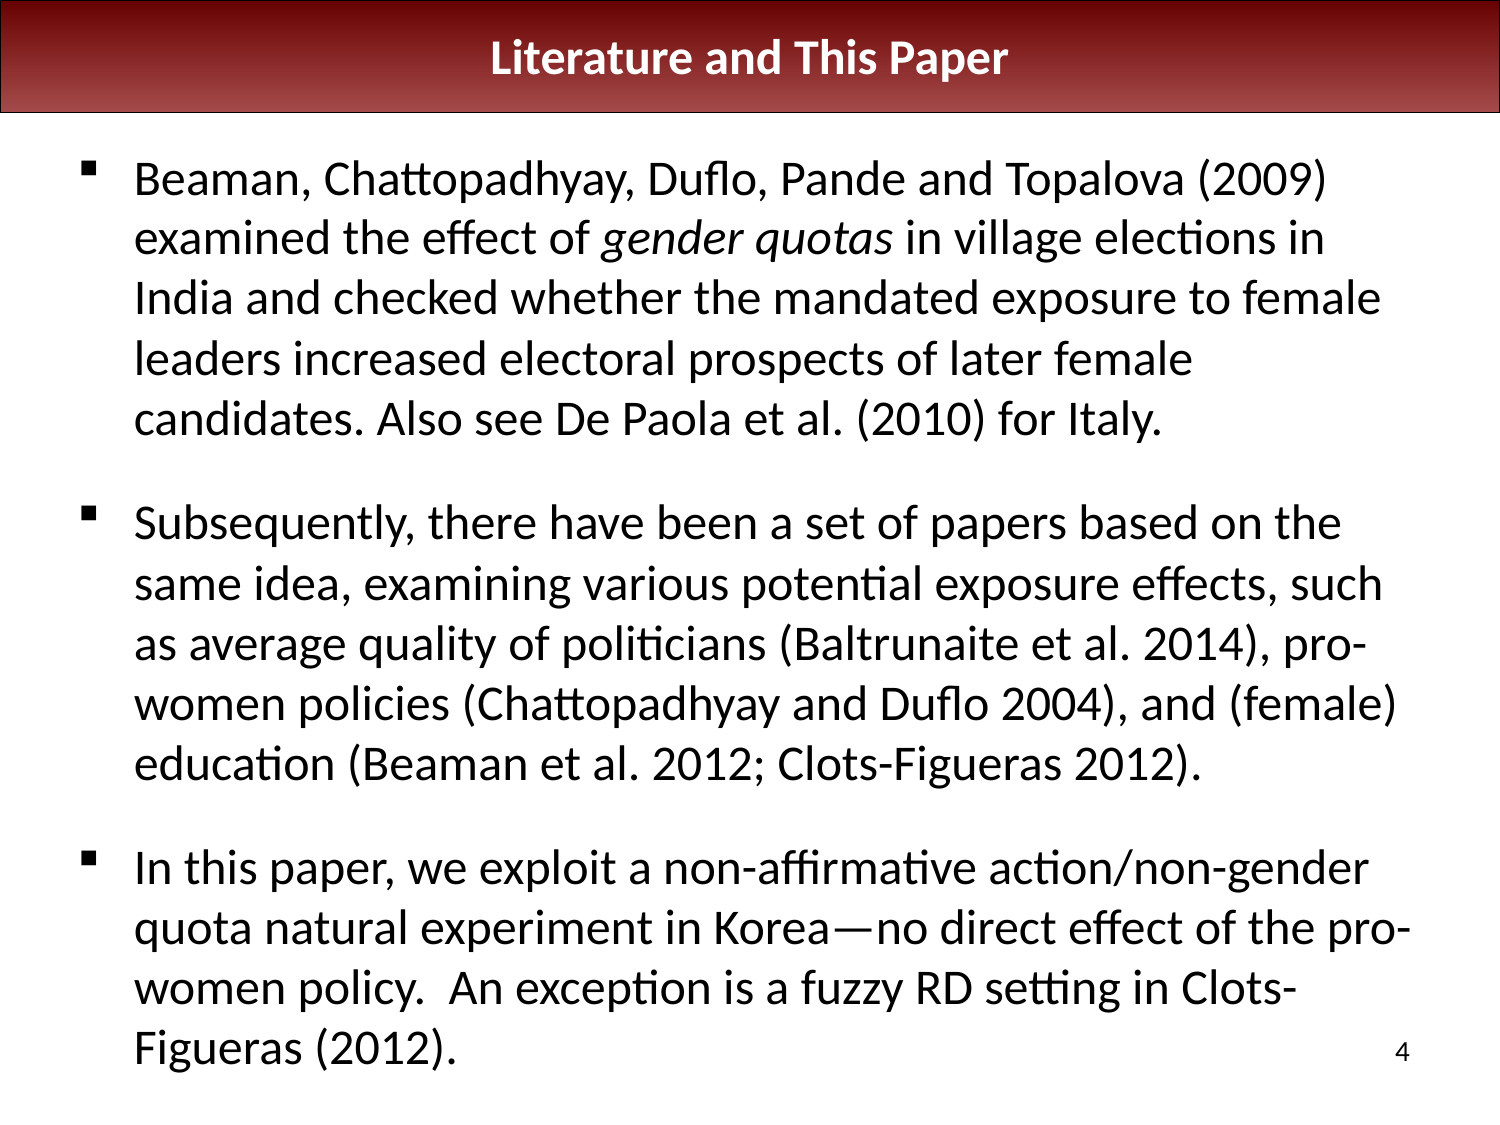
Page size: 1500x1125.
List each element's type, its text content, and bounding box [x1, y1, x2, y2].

list Beaman, Chattopadhyay, Duflo, Pande and Topalova (2009) examined the effect of gender quotas in village elections in India and checked whether the mandated exposure to female leaders increased electoral prospects of later female candidates. Also see De Paola et al. (2010) for Italy. Subsequently, there have been a set of papers based on the same idea, examining various potential exposure effects, such as average quality of politicians (Baltrunaite et al. 2014), pro-women policies (Chattopadhyay and Duflo 2004), and (female) education (Beaman et al. 2012; Clots-Figueras 2012). In this paper, we exploit a non-affirmative action/non-gender quota natural experiment in Korea—no direct effect of the pro-women policy. An exception is a fuzzy RD setting in Clots-Figueras (2012). [62, 137, 1438, 1051]
title Literature and This Paper [74, 37, 1426, 72]
slide_number 4 [1074, 1024, 1426, 1103]
